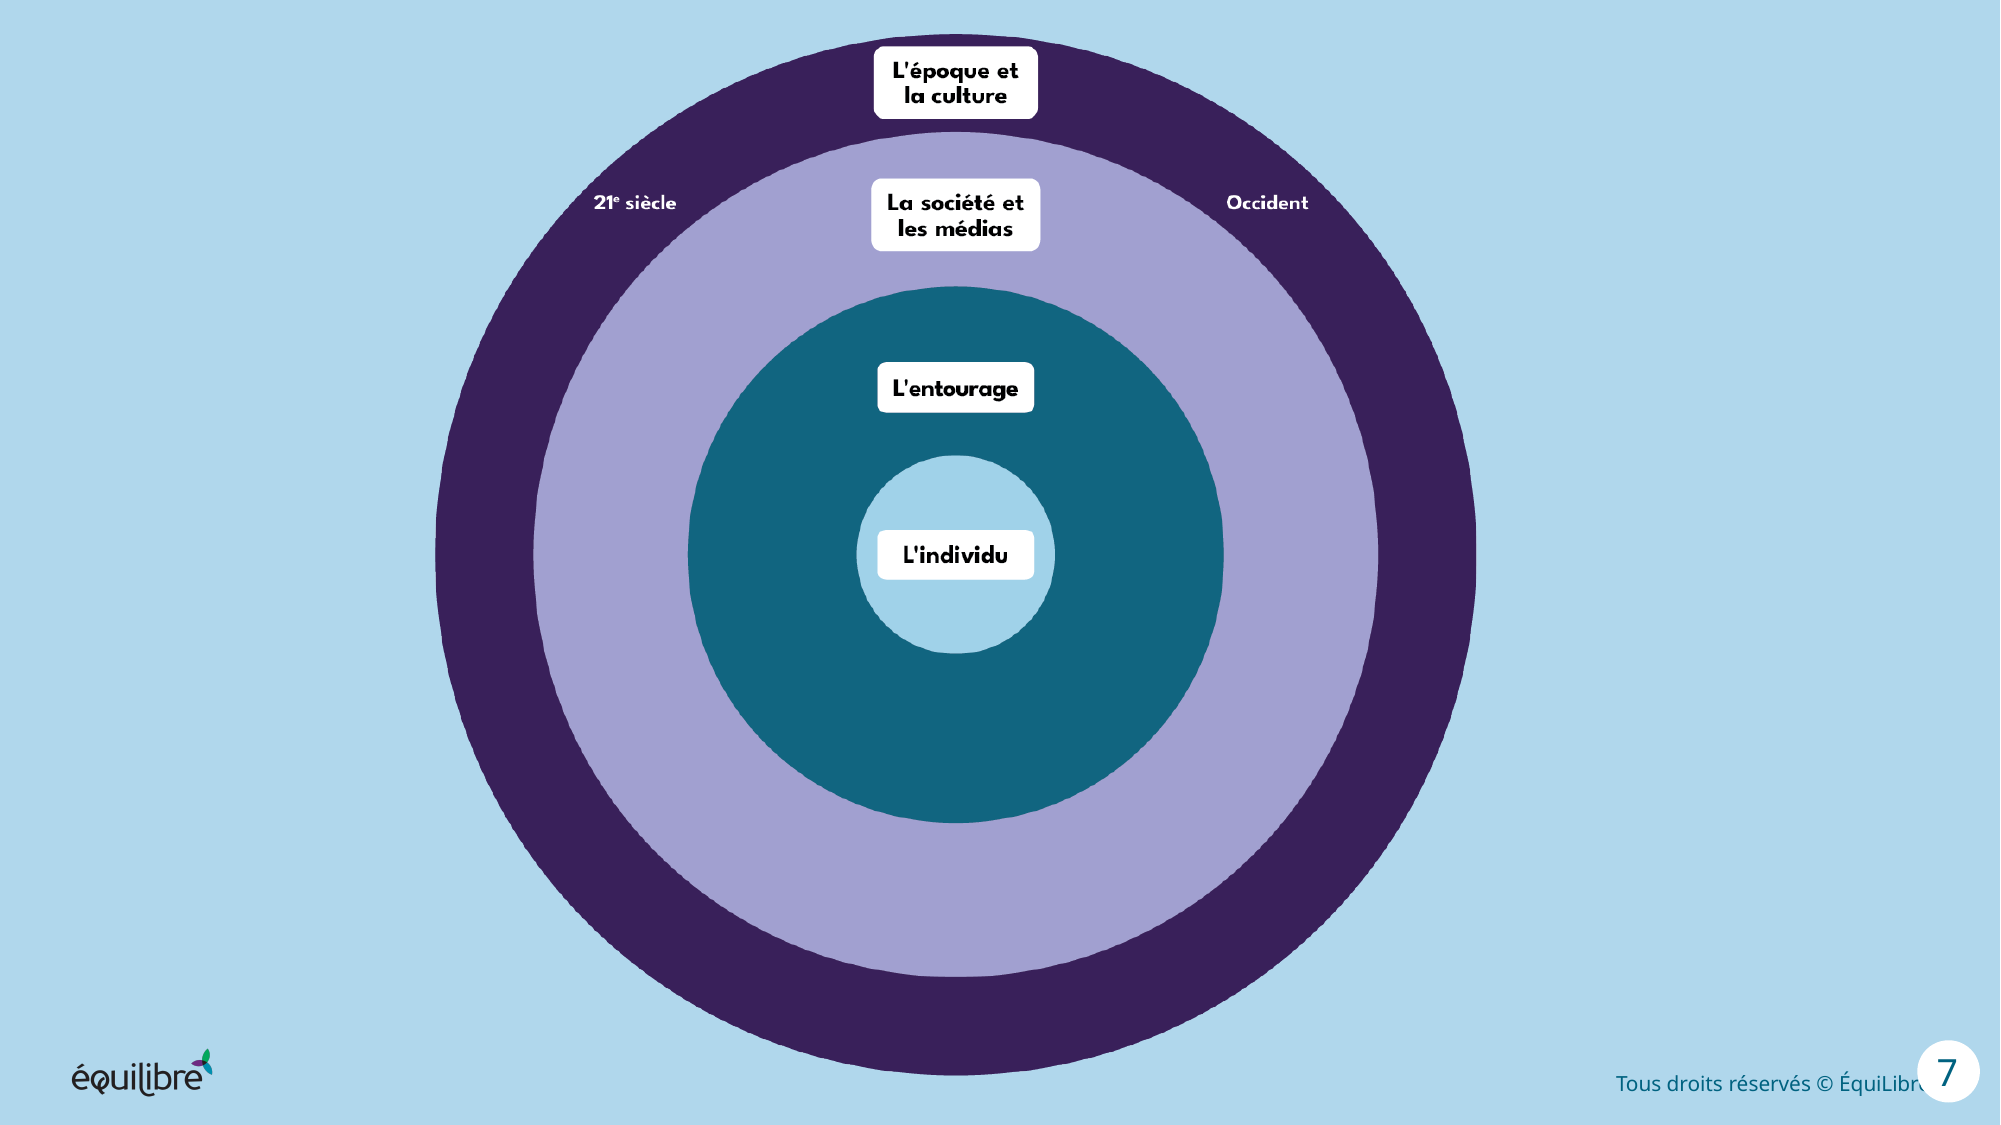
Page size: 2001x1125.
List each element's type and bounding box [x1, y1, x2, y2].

text_box [1917, 1040, 2000, 1103]
picture [416, 24, 1502, 1103]
picture [63, 1036, 221, 1125]
